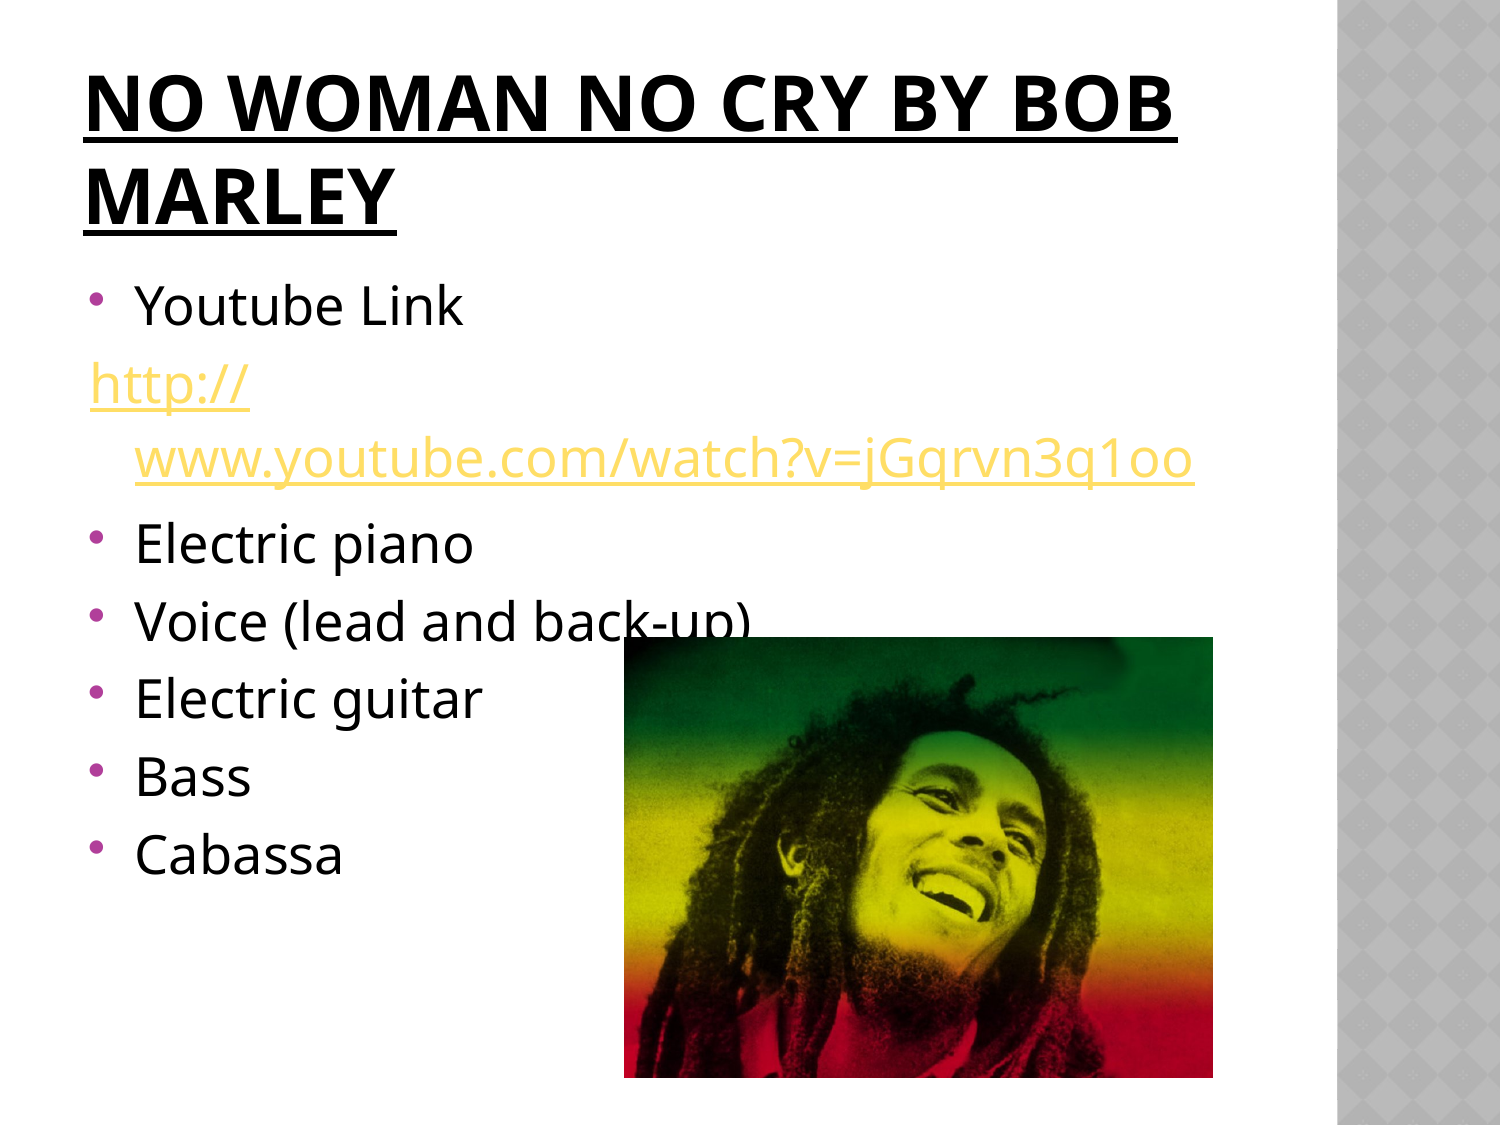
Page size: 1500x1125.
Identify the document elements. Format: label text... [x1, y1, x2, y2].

list Youtube Link http://www.youtube.com/watch?v=jGqrvn3q1oo Electric piano Voice (lead and back-up) Electric guitar Bass Cabassa [75, 264, 1263, 1059]
picture [624, 637, 1213, 1079]
title No Woman No Cry by Bob Marley [75, 52, 1263, 240]
